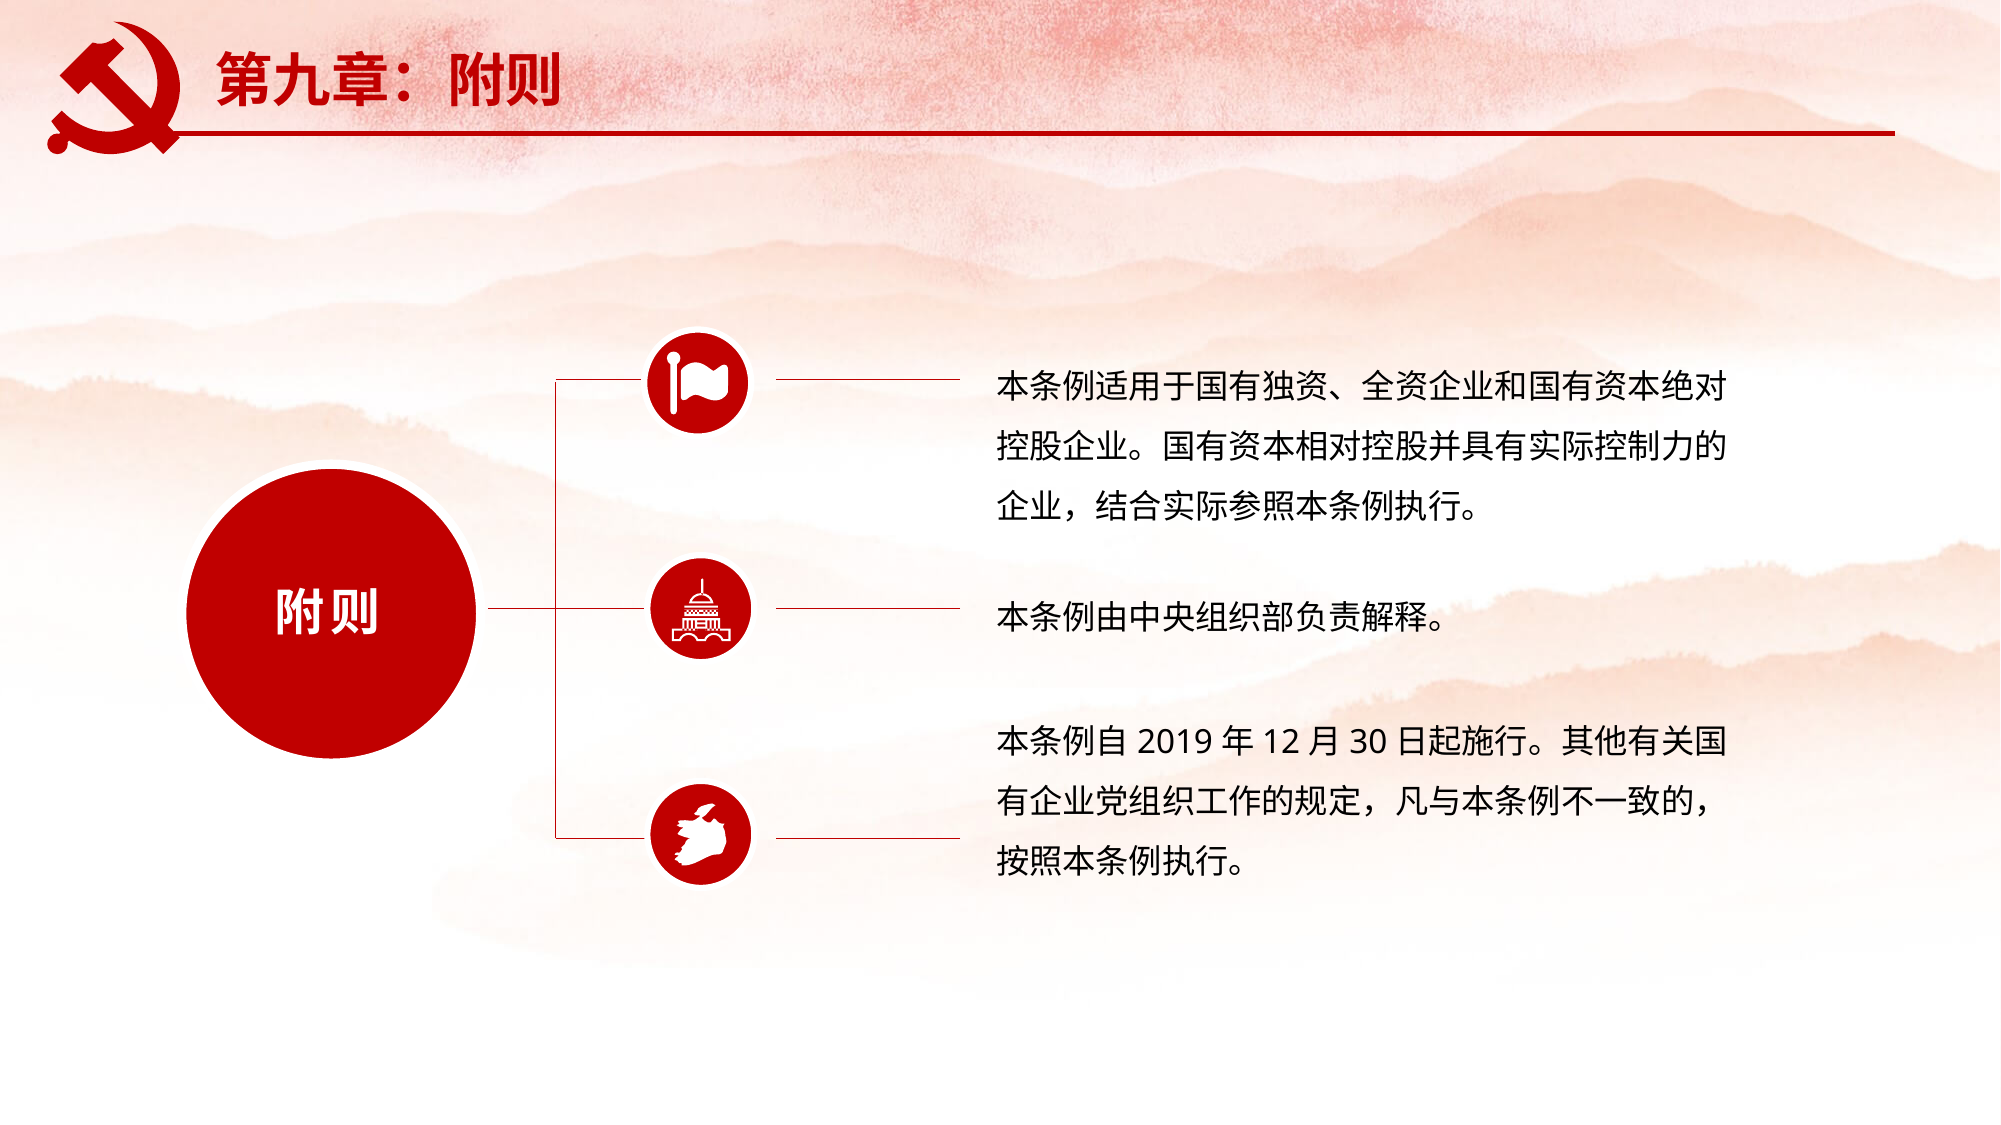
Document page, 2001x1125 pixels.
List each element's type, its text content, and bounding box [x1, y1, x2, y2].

text_box 第九章：附则 [199, 35, 1022, 121]
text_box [140, 464, 487, 764]
text_box 本条例适用于国有独资、全资企业和国有资本绝对控股企业。国有资本相对控股并具有实际控制力的企业，结合实际参照本条例执行。 [981, 338, 1763, 533]
picture [0, 0, 2001, 1125]
text_box 本条例由中央组织部负责解释。 [981, 568, 1752, 644]
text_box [487, 329, 960, 888]
text_box [47, 21, 180, 155]
text_box 本条例自2019年12月30日起施行。其他有关国有企业党组织工作的规定，凡与本条例不一致的，按照本条例执行。 [981, 692, 1752, 888]
